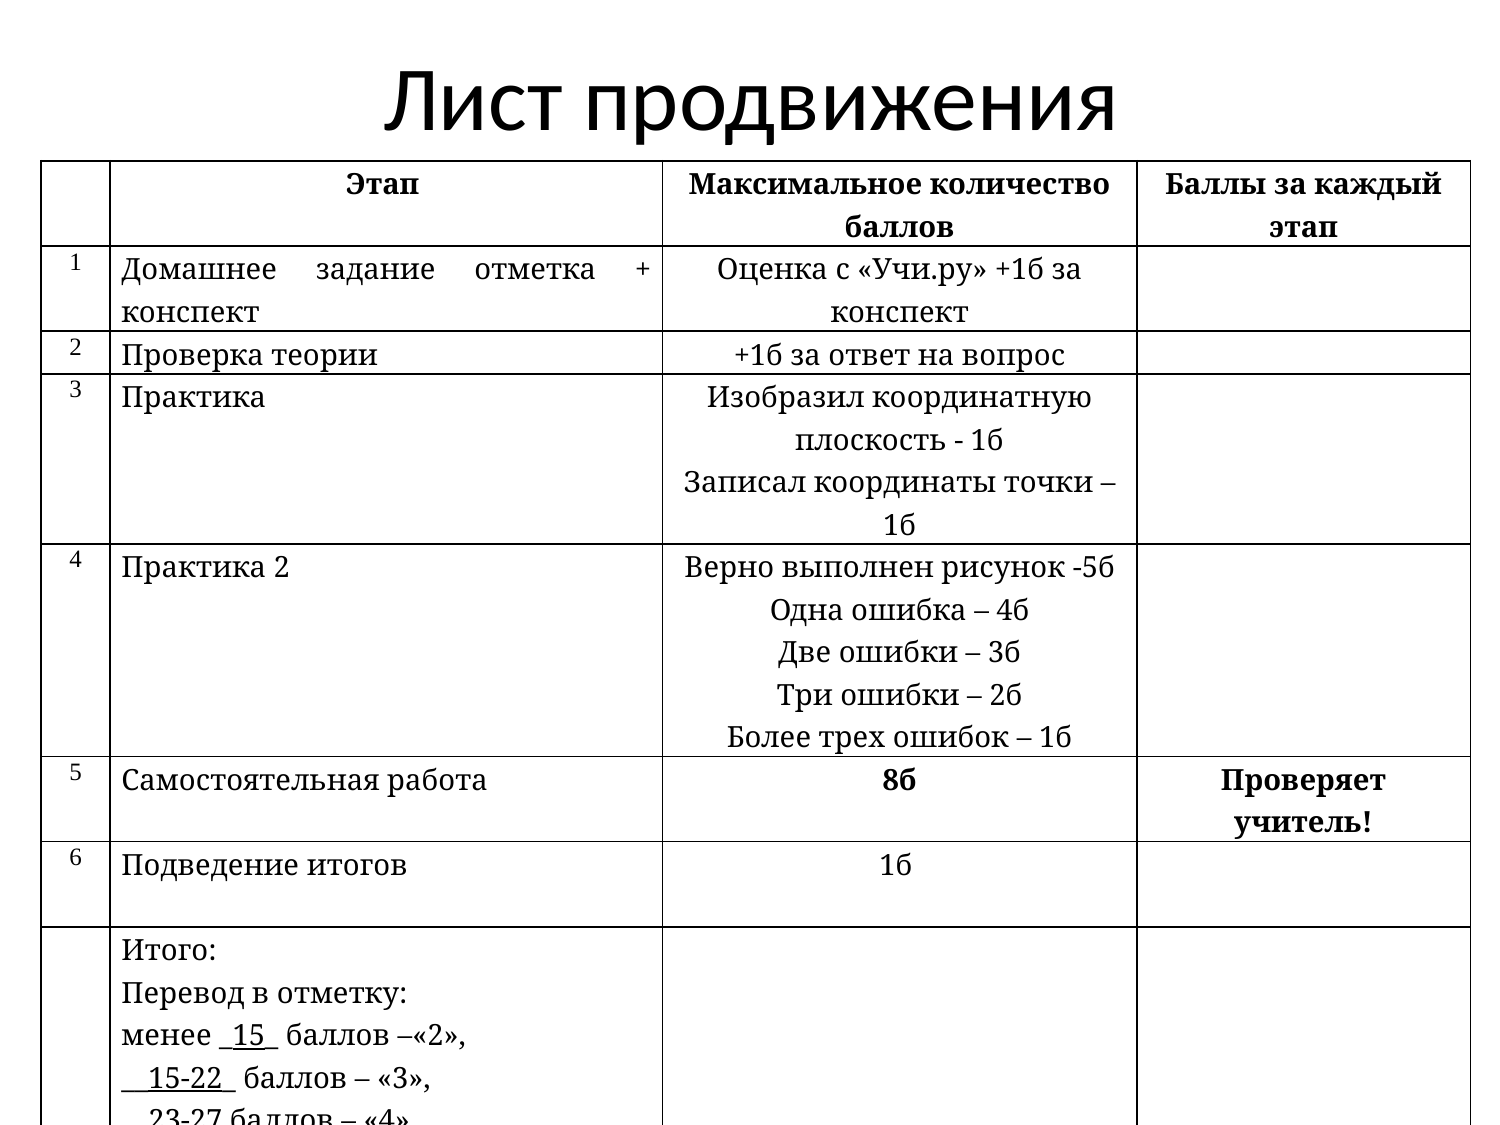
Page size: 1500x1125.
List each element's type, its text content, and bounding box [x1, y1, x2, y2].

table_cell 5 [42, 757, 109, 841]
table_header Этап [111, 162, 662, 245]
table_cell Верно выполнен рисунок -5б Одна ошибка – 4б Две ошибки – 3б Три ошибки – 2б Более трех ошибок – 1б [663, 545, 1136, 756]
table_cell Самостоятельная работа [111, 757, 662, 841]
table_cell [1138, 928, 1470, 1125]
table_cell 3 [42, 375, 109, 543]
table_cell 4 [42, 545, 109, 756]
table_cell [1138, 375, 1470, 543]
table_cell [1138, 842, 1470, 926]
table_header Баллы за каждый этап [1138, 162, 1470, 245]
table_cell [1138, 247, 1470, 330]
table_cell Проверяет учитель! [1138, 757, 1470, 841]
table_cell 8б [663, 757, 1136, 841]
table_cell 1 [42, 247, 109, 330]
table_cell +1б за ответ на вопрос [663, 332, 1136, 373]
table_cell Оценка с «Учи.ру» +1б за конспект [663, 247, 1136, 330]
table_cell 1б [663, 842, 1136, 926]
table_cell 2 [42, 332, 109, 373]
table_cell [663, 928, 1136, 1125]
table_cell Итого: Перевод в отметку: менее _15_ баллов –«2», __15-22_ баллов – «3», __23-27 баллов – «4», _28-30баллов_ и более баллов – «5» [111, 928, 662, 1125]
table_cell Практика 2 [111, 545, 662, 756]
table_cell [1138, 332, 1470, 373]
table_cell Домашнее задание отметка + конспект [111, 247, 662, 330]
table_header [42, 162, 109, 245]
table_cell [1138, 545, 1470, 756]
table_header Максимальное количество баллов [663, 162, 1136, 245]
table_cell Изобразил координатную плоскость - 1б Записал координаты точки – 1б [663, 375, 1136, 543]
table_cell 6 [42, 842, 109, 926]
title Лист продвижения [76, 0, 1427, 160]
table_cell Подведение итогов [111, 842, 662, 926]
table_cell [42, 928, 109, 1125]
table_cell Проверка теории [111, 332, 662, 373]
table_cell Практика [111, 375, 662, 543]
